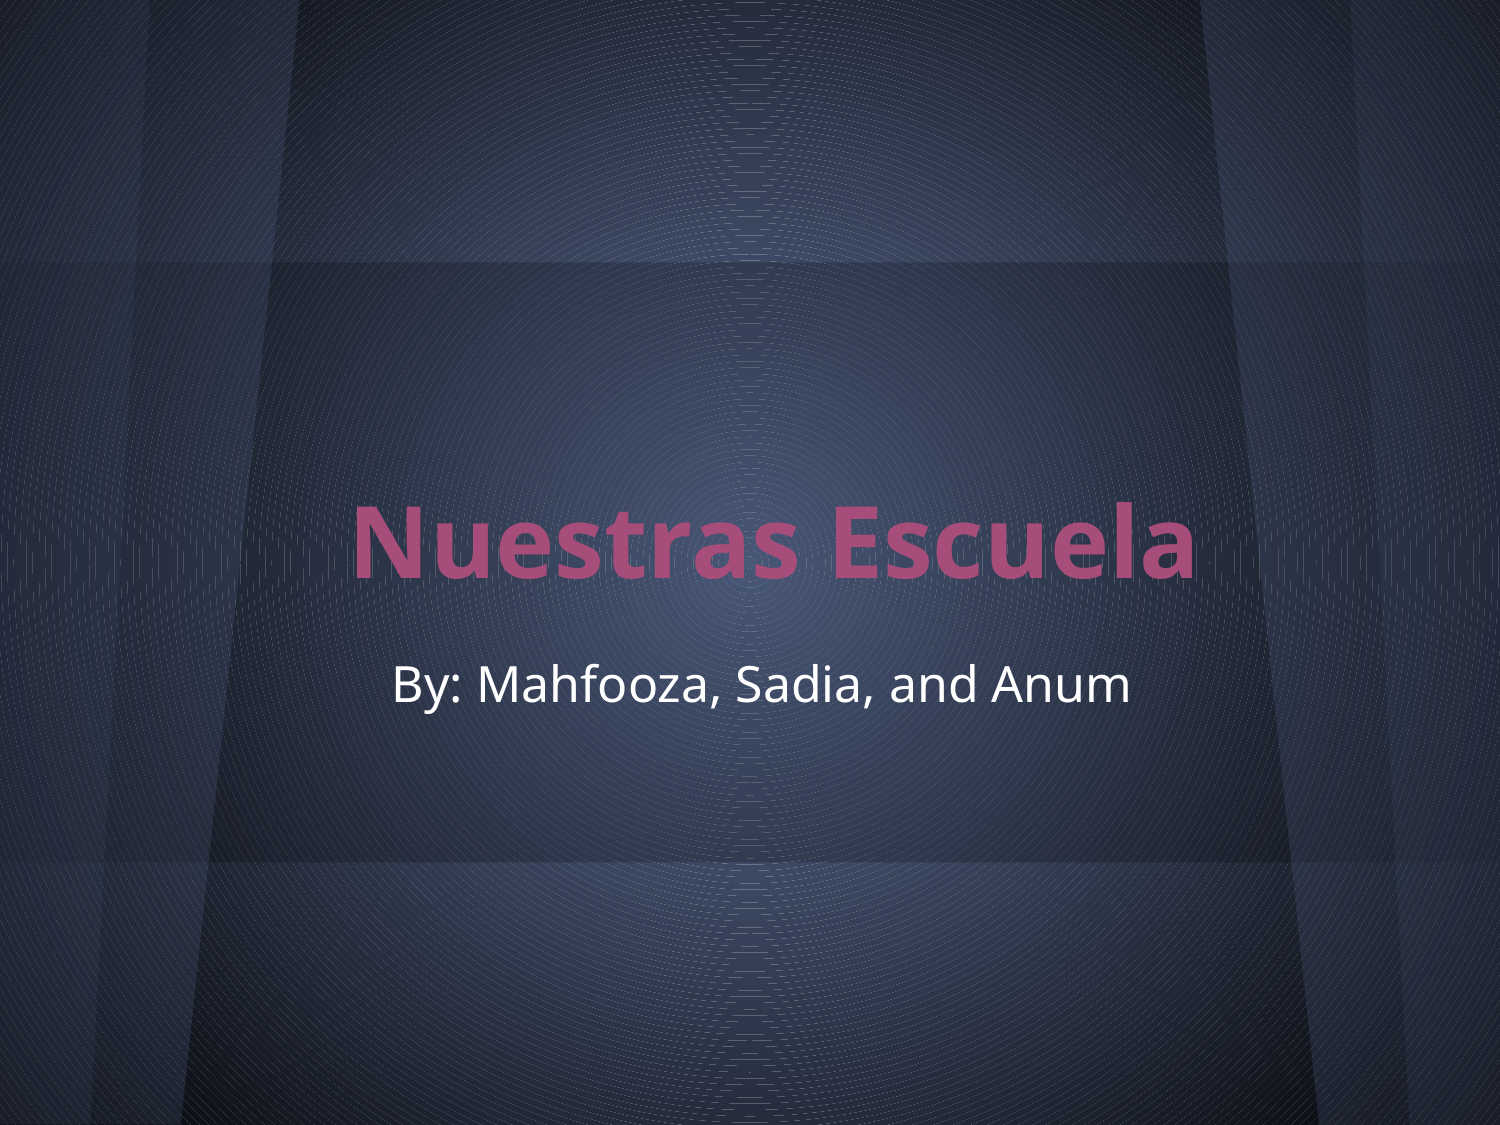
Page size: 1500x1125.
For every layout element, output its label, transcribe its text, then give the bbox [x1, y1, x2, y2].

title Nuestras Escuela [112, 342, 1388, 614]
subtitle By: Mahfooza, Sadia, and Anum [112, 637, 1388, 782]
